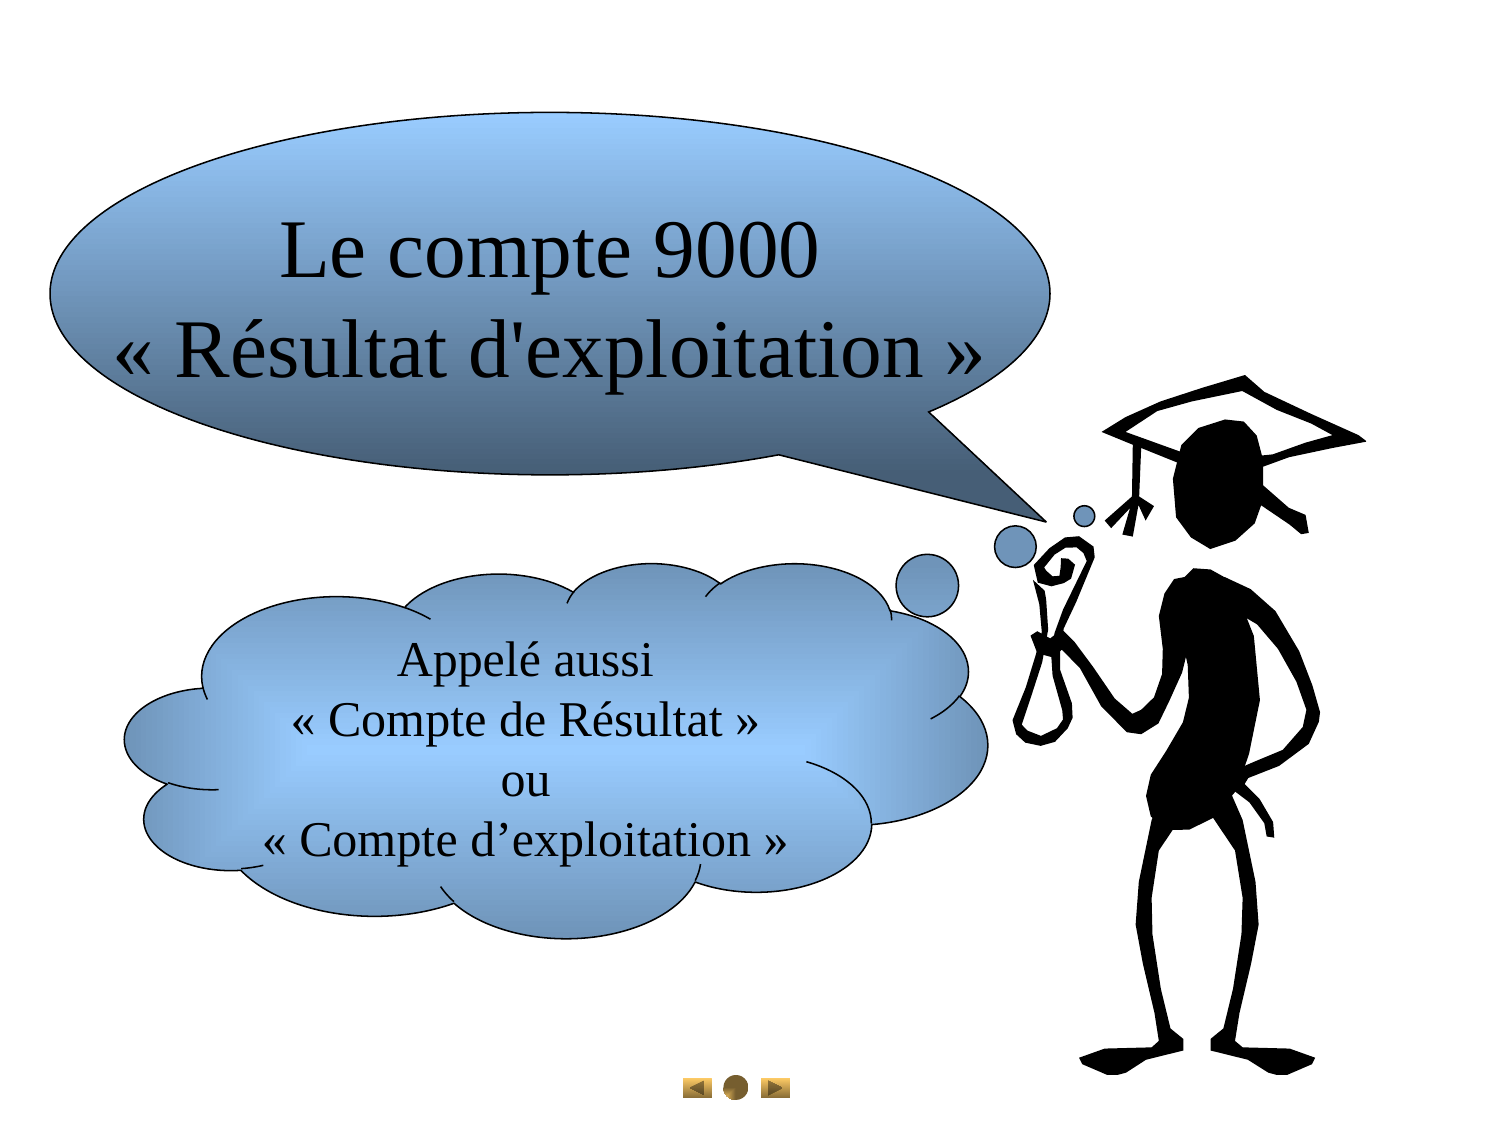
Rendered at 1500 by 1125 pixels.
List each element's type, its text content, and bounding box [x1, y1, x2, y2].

text_box Le compte 9000 « Résultat d'exploitation » [50, 112, 1051, 514]
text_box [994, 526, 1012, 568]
text_box Appelé aussi « Compte de Résultat » ou « Compte d’exploitation » [124, 554, 988, 939]
picture [1012, 374, 1367, 1075]
